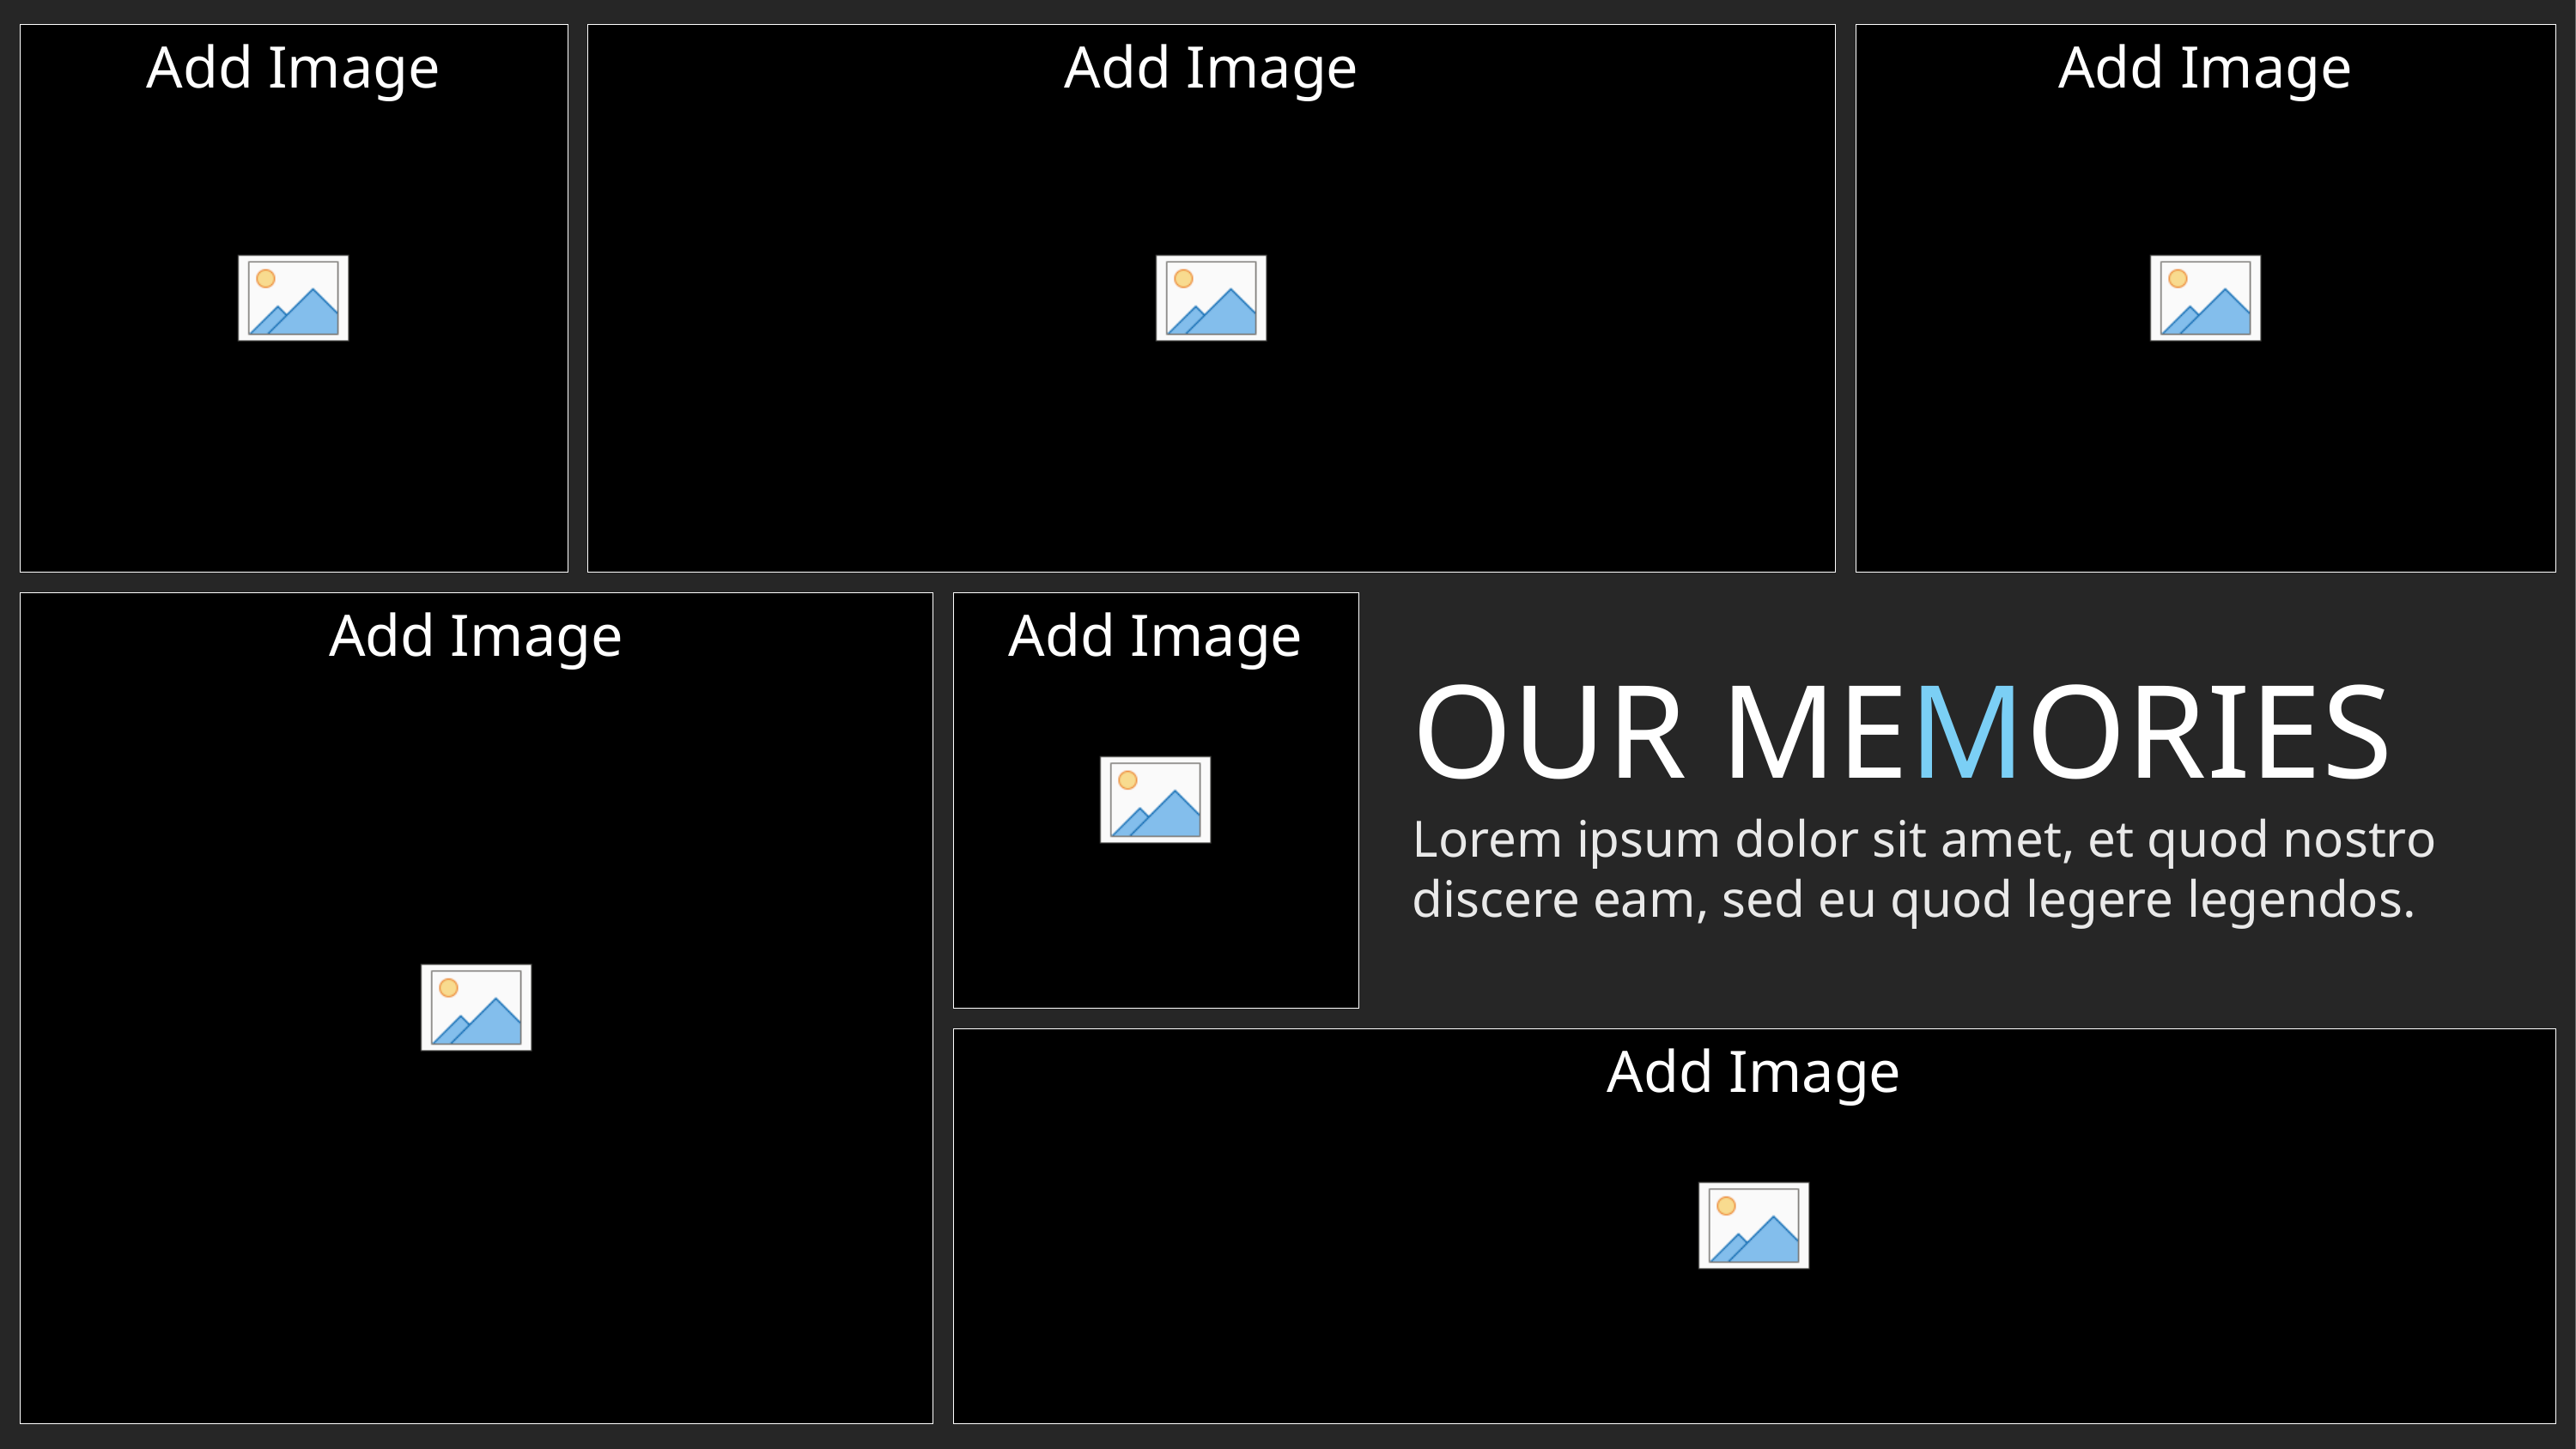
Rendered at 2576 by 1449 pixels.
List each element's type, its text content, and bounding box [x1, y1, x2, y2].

picture [952, 591, 1359, 1009]
picture [1856, 24, 2556, 573]
picture [587, 24, 1836, 573]
list OUR MEMORIES [1388, 622, 2556, 795]
picture [952, 1028, 2556, 1425]
picture [20, 24, 568, 573]
list Lorem ipsum dolor sit amet, et quod nostro discere eam, sed eu quod legere legendos. [1388, 795, 2556, 978]
picture [20, 591, 933, 1424]
